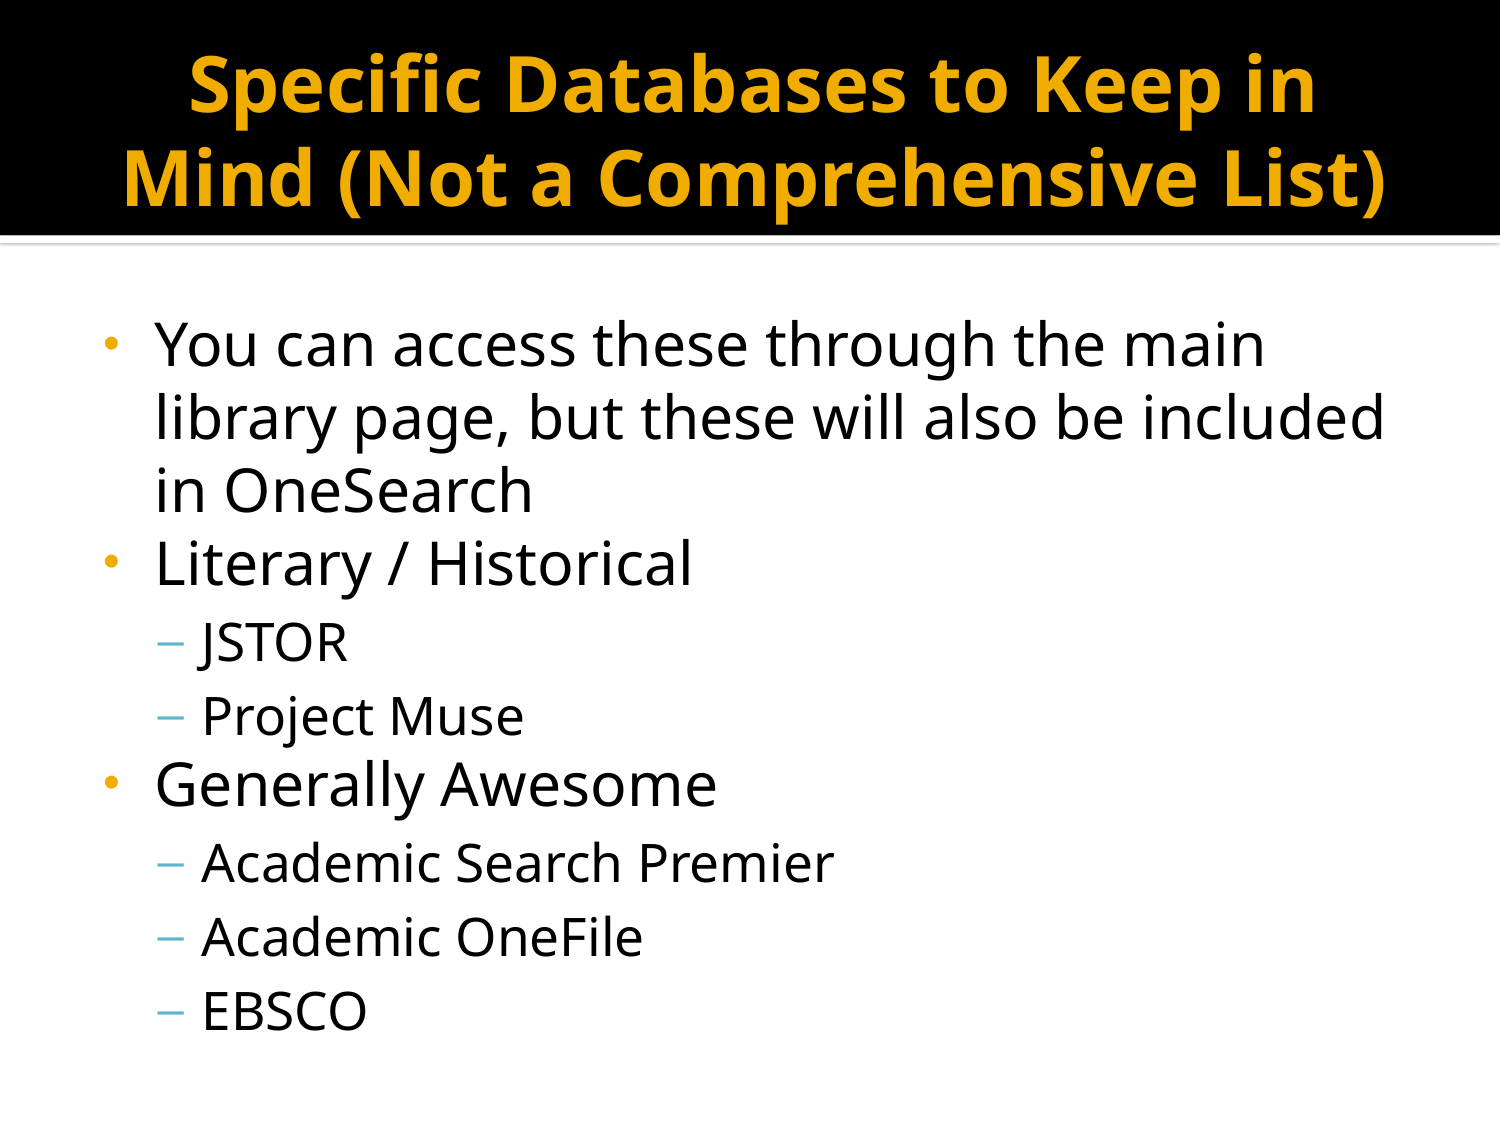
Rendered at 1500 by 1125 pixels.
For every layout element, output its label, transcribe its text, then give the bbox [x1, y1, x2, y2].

list You can access these through the main library page, but these will also be included in OneSearch Literary / Historical JSTOR Project Muse Generally Awesome Academic Search Premier Academic OneFile EBSCO [75, 291, 1425, 1050]
title Specific Databases to Keep in Mind (Not a Comprehensive List) [75, 25, 1425, 231]
